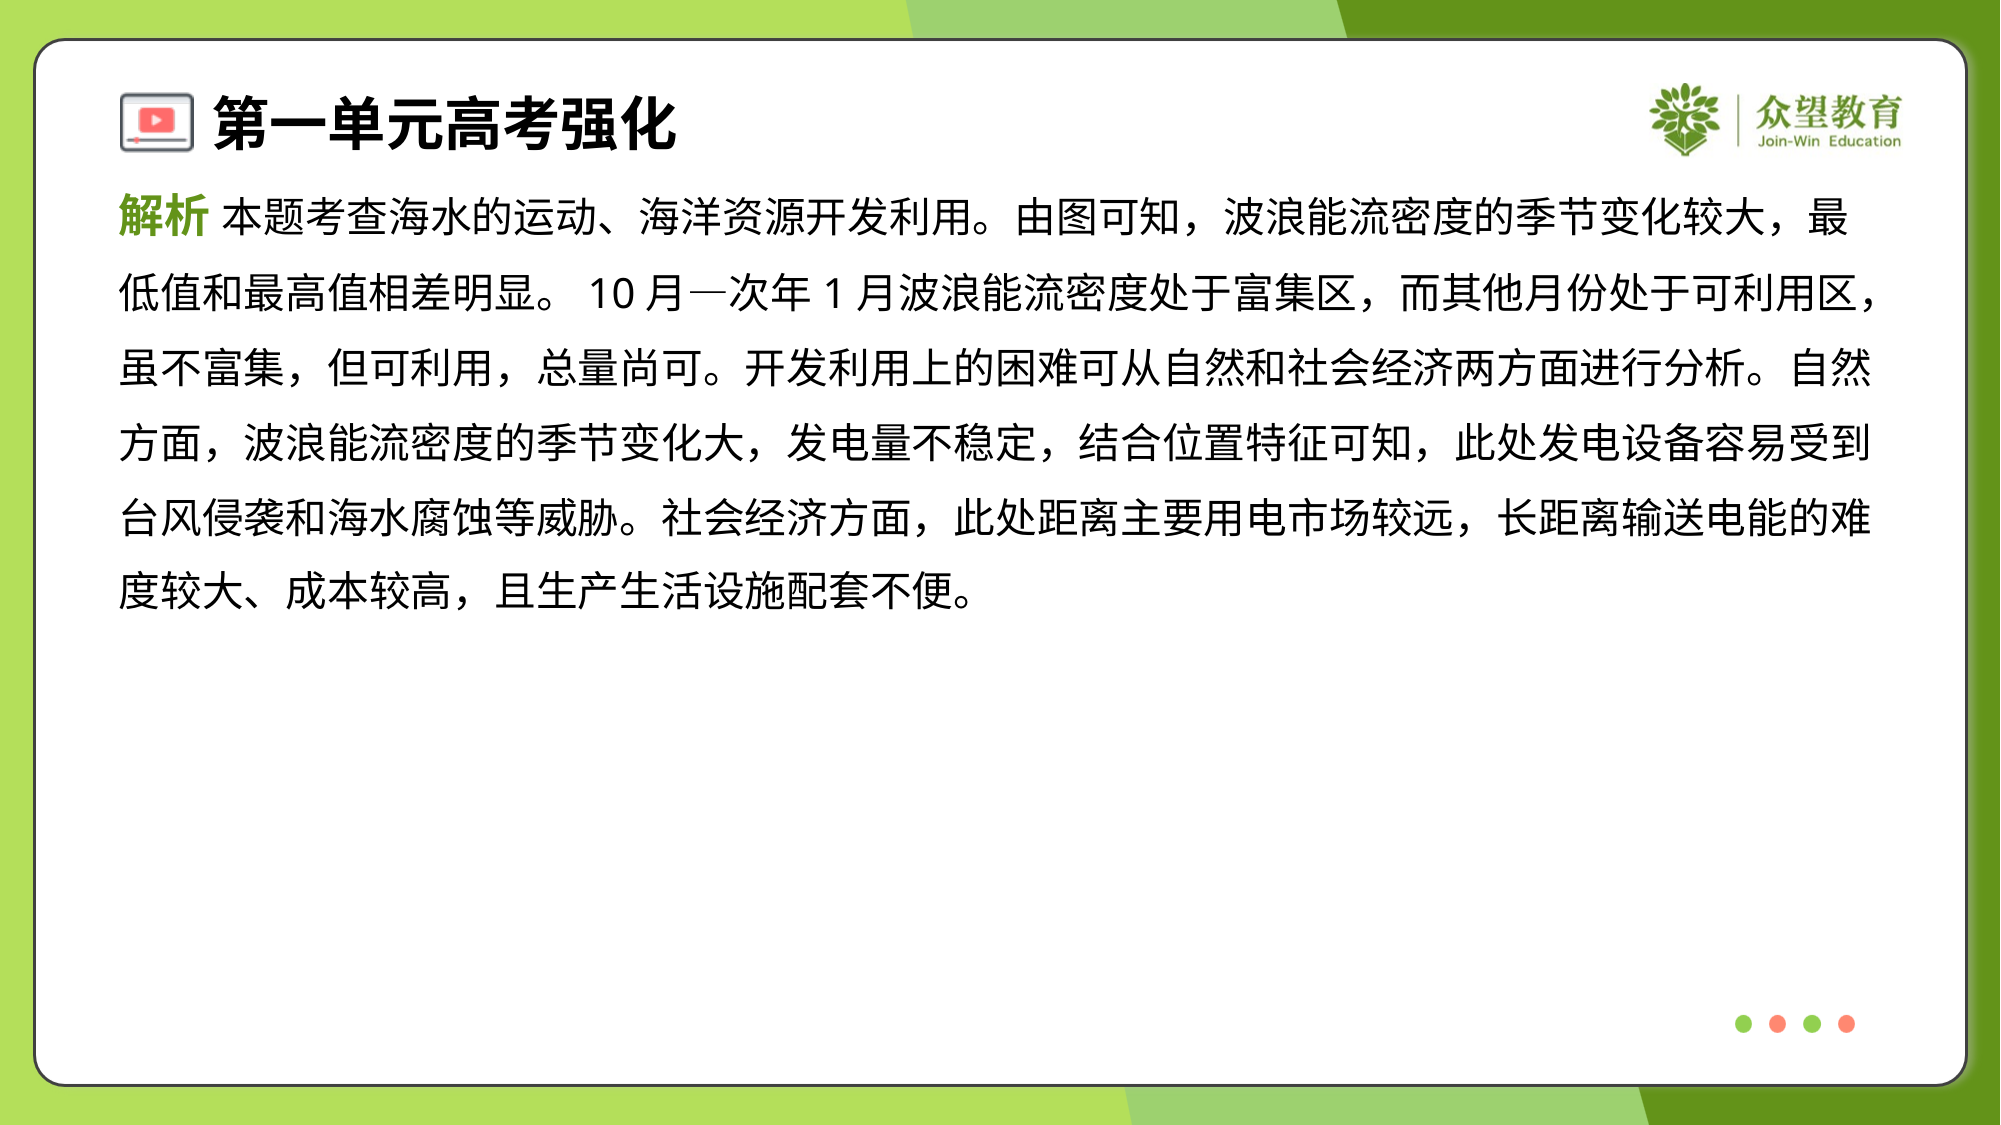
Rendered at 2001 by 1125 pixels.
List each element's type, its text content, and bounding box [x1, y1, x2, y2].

text_box 解析 本题考查海水的运动、海洋资源开发利用。由图可知，波浪能流密度的季节变化较大，最 低值和最高值相差明显。10月—次年1月波浪能流密度处于富集区，而其他月份处于可利用区， 虽不富集，但可利用，总量尚可。开发利用上的困难可从自然和社会经济两方面进行分析。自然 方面，波浪能流密度的季节变化大，发电量不稳定，结合位置特征可知，此处发电设备容易受到 台风侵袭和海水腐蚀等威胁。社会经济方面，此处距离主要用电市场较远，长距离输送电能的难 度较大、成本较高，且生产生活设施配套不便。 [118, 164, 1883, 608]
picture [0, 0, 2000, 1125]
